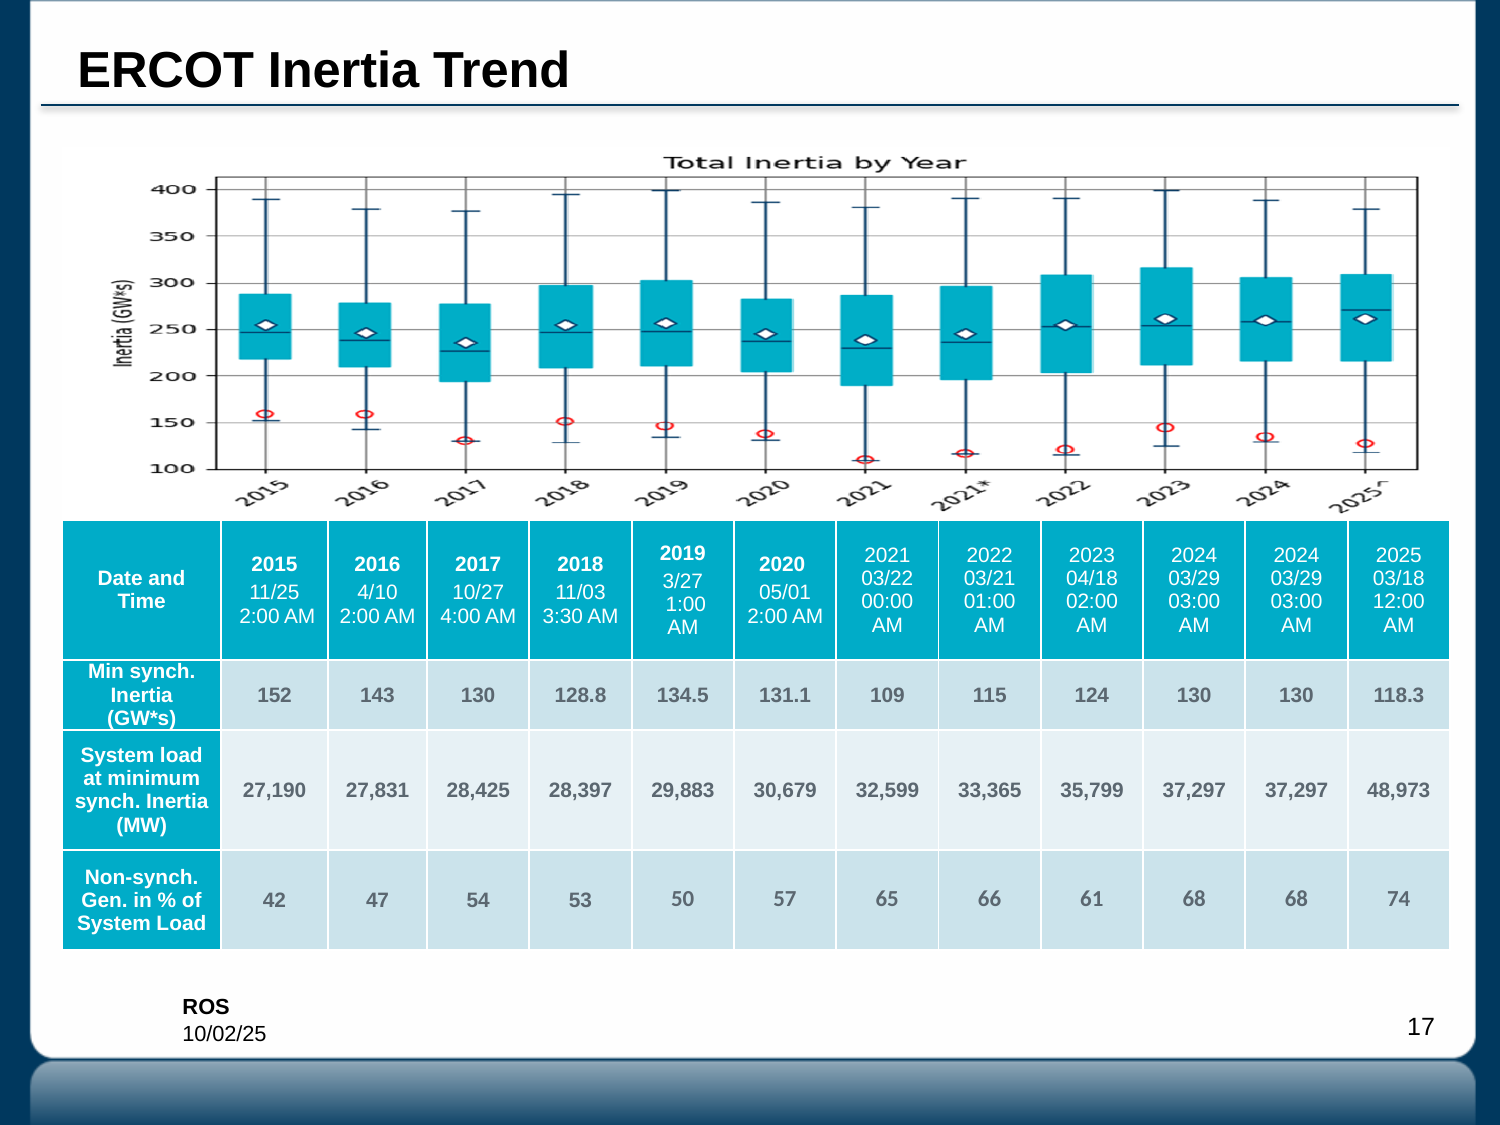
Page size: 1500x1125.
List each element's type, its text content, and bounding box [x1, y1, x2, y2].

table_cell Min synch. Inertia (GW*s) [63, 661, 220, 729]
table_cell 130 [1144, 661, 1244, 729]
table_cell 54 [428, 851, 528, 949]
table_cell 109 [837, 661, 938, 729]
table_cell 37,297 [1144, 731, 1244, 849]
table_cell 143 [329, 661, 426, 729]
table_cell 130 [428, 661, 528, 729]
table_cell 66 [939, 851, 1040, 949]
table_cell 32,599 [837, 731, 938, 849]
table_header 2024 03/29 03:00 AM [1246, 529, 1347, 659]
table_cell 37,297 [1246, 731, 1347, 849]
table_cell 27,831 [329, 731, 426, 849]
title ERCOT Inertia Trend [62, 29, 1450, 106]
table_cell 124 [1042, 661, 1142, 729]
table_cell 47 [329, 851, 426, 949]
table_header 2021 03/22 00:00 AM [837, 529, 938, 659]
table_cell 152 [222, 661, 327, 729]
table_header 2017 10/27 4:00 AM [428, 529, 528, 659]
table_cell 35,799 [1042, 731, 1142, 849]
table_header 2023 04/18 02:00 AM [1042, 529, 1142, 659]
table_cell 128.8 [530, 661, 631, 729]
table_header 2025 03/18 12:00 AM [1349, 528, 1449, 659]
table_header Date and Time [63, 529, 220, 659]
table_header 2018 11/03 3:30 AM [530, 529, 631, 659]
table_cell 33,365 [939, 731, 1040, 849]
table_cell 48,973 [1349, 731, 1449, 849]
table_cell 50 [633, 851, 733, 949]
table_header 2019 3/27 1:00 AM [633, 529, 733, 659]
table_header 2022 03/21 01:00 AM [939, 529, 1040, 659]
table_header 2020 05/01 2:00 AM [735, 529, 835, 659]
table_cell 28,425 [428, 731, 528, 849]
table_cell 115 [939, 661, 1040, 729]
table_cell 68 [1246, 851, 1347, 949]
table_cell 130 [1246, 661, 1347, 729]
table_header 2024 03/29 03:00 AM [1144, 529, 1244, 659]
table_cell System load at minimum synch. Inertia (MW) [63, 731, 220, 849]
table_cell 118.3 [1349, 661, 1449, 729]
table_cell 57 [735, 851, 835, 949]
table_cell 131.1 [735, 661, 835, 729]
table_cell 74 [1349, 851, 1449, 949]
picture [0, 0, 1500, 1125]
table_cell 134.5 [633, 661, 733, 729]
table_cell 28,397 [530, 731, 631, 849]
table_cell 30,679 [735, 731, 835, 849]
table_cell 29,883 [633, 731, 733, 849]
table_cell 61 [1042, 851, 1142, 949]
table_cell 65 [837, 851, 938, 949]
table_header 2016 4/10 2:00 AM [329, 529, 426, 659]
table_cell 42 [222, 851, 327, 949]
table_cell 27,190 [222, 731, 327, 849]
table_cell 68 [1144, 851, 1244, 949]
table_cell Non-synch. Gen. in % of System Load [63, 851, 220, 949]
table_cell 53 [530, 851, 631, 949]
table_header 2015 11/25 2:00 AM [222, 529, 327, 659]
